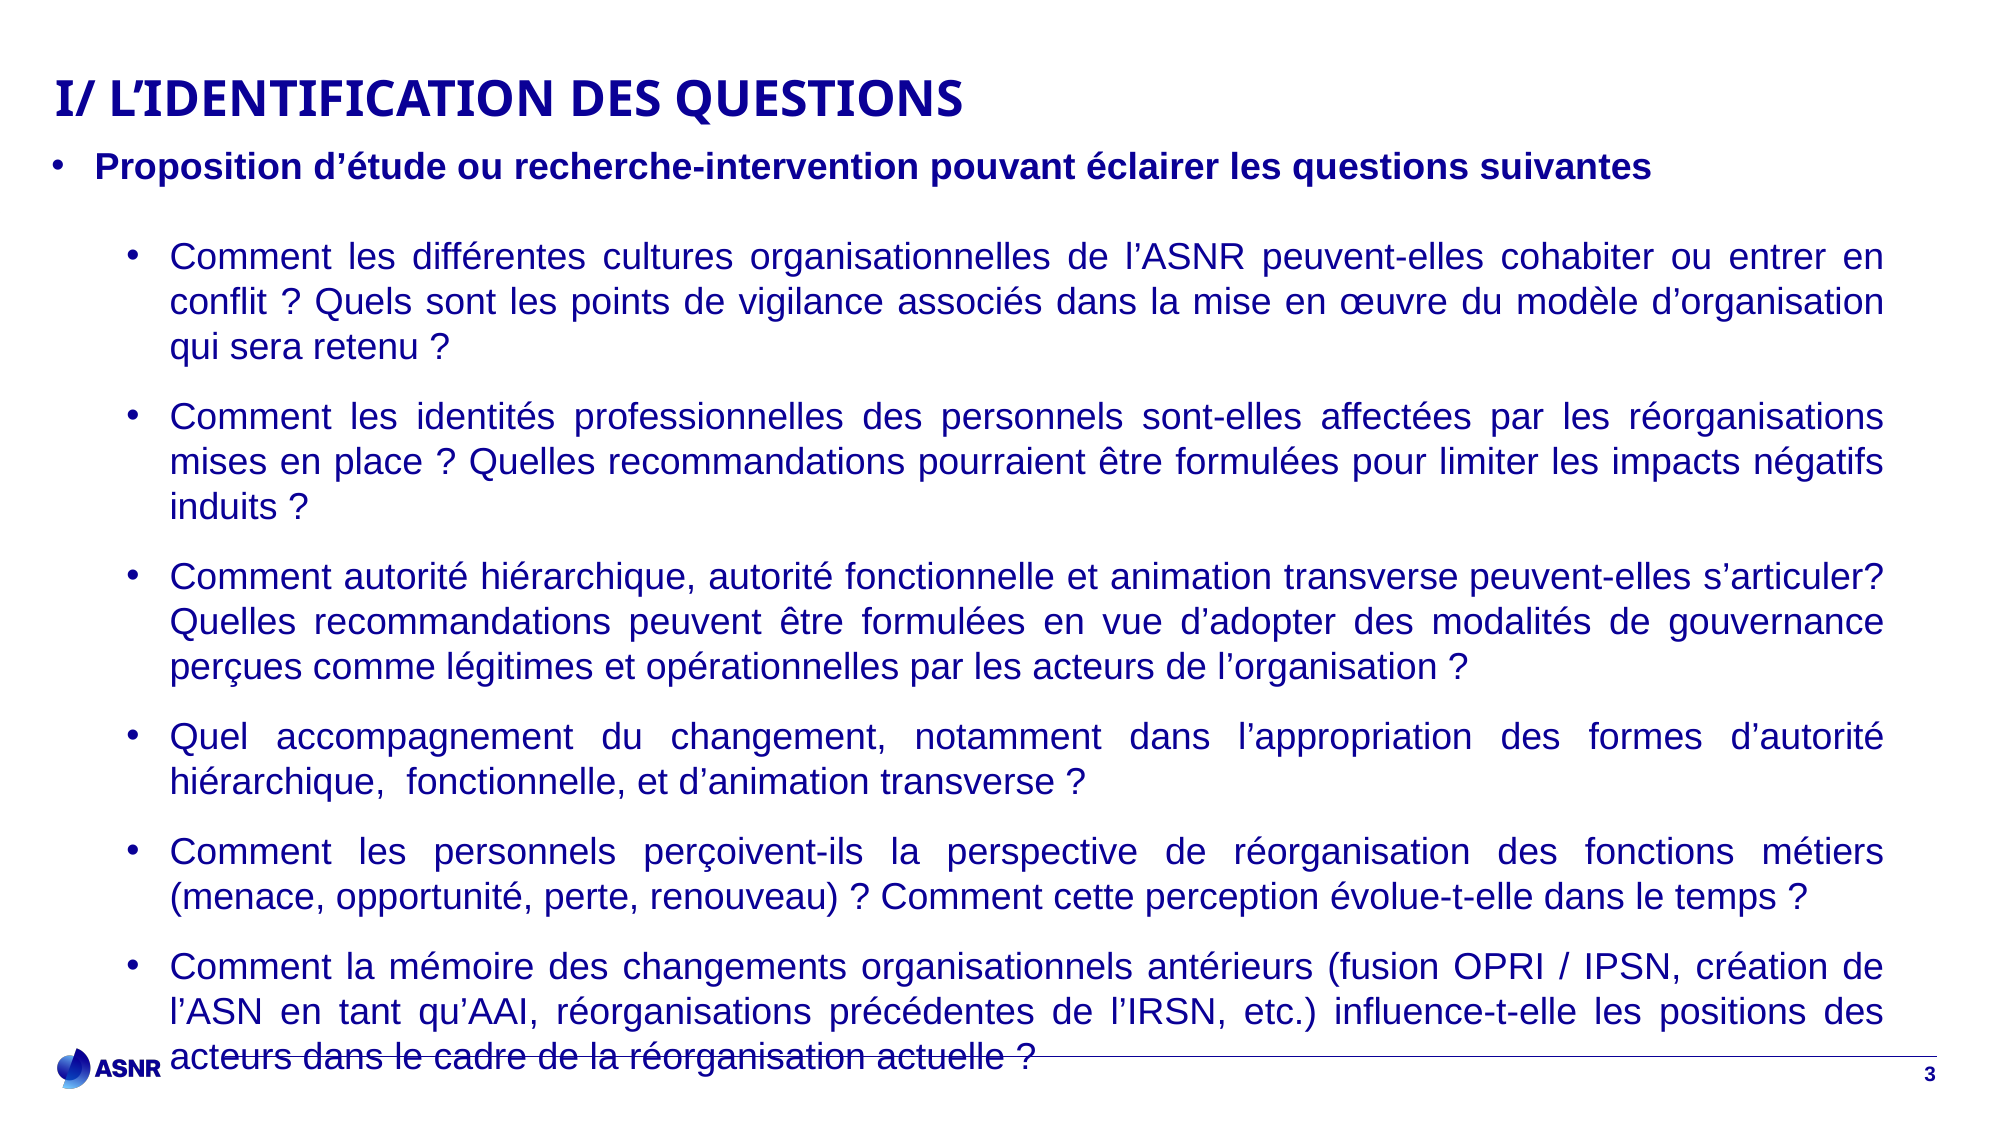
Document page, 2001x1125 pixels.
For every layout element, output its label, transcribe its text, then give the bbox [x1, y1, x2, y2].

title I/ L’identification des questions [40, 0, 1943, 135]
text_box Proposition d’étude ou recherche-intervention pouvant éclairer les questions suivantes Comment les différentes cultures organisationnelles de l’ASNR peuvent-elles cohabiter ou entrer en conflit ? Quels sont les points de vigilance associés dans la mise en œuvre du modèle d’organisation qui sera retenu ? Comment les identités professionnelles des personnels sont-elles affectées par les réorganisations mises en place ? Quelles recommandations pourraient être formulées pour limiter les impacts négatifs induits ? Comment autorité hiérarchique, autorité fonctionnelle et animation transverse peuvent-elles s’articuler? Quelles recommandations peuvent être formulées en vue d’adopter des modalités de gouvernance perçues comme légitimes et opérationnelles par les acteurs de l’organisation ? Quel accompagnement du changement, notamment dans l’appropriation des formes d’autorité hiérarchique, fonctionnelle, et d’animation transverse ? Comment les personnels perçoivent-ils la perspective de réorganisation des fonctions métiers (menace, opportunité, perte, renouveau) ? Comment cette perception évolue-t-elle dans le temps ? Comment la mémoire des changements organisationnels antérieurs (fusion OPRI / IPSN, création de l’ASN en tant qu’AAI, réorganisations précédentes de l’IRSN, etc.) influence-t-elle les positions des acteurs dans le cadre de la réorganisation actuelle ? [36, 134, 1900, 1125]
slide_number 3 [1900, 1055, 1951, 1092]
